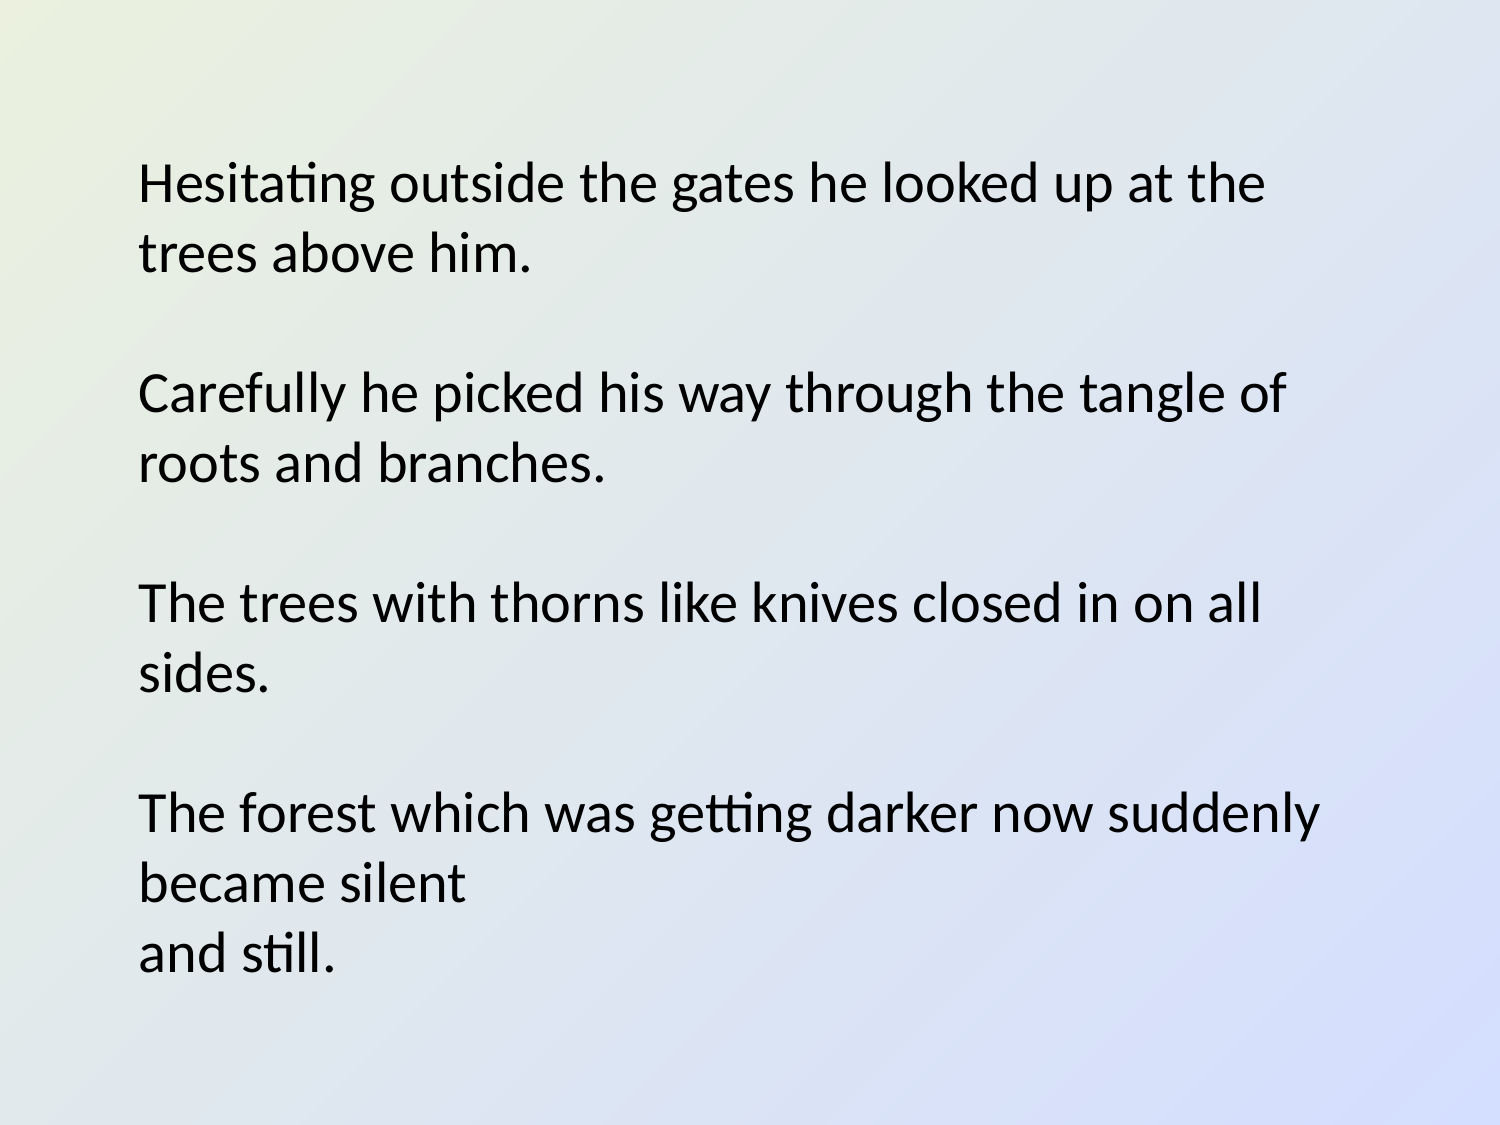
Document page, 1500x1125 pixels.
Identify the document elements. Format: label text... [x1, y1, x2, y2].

text_box Hesitating outside the gates he looked up at the trees above him. Carefully he picked his way through the tangle of roots and branches. The trees with thorns like knives closed in on all sides. The forest which was getting darker now suddenly became silent and still. [123, 137, 1388, 992]
